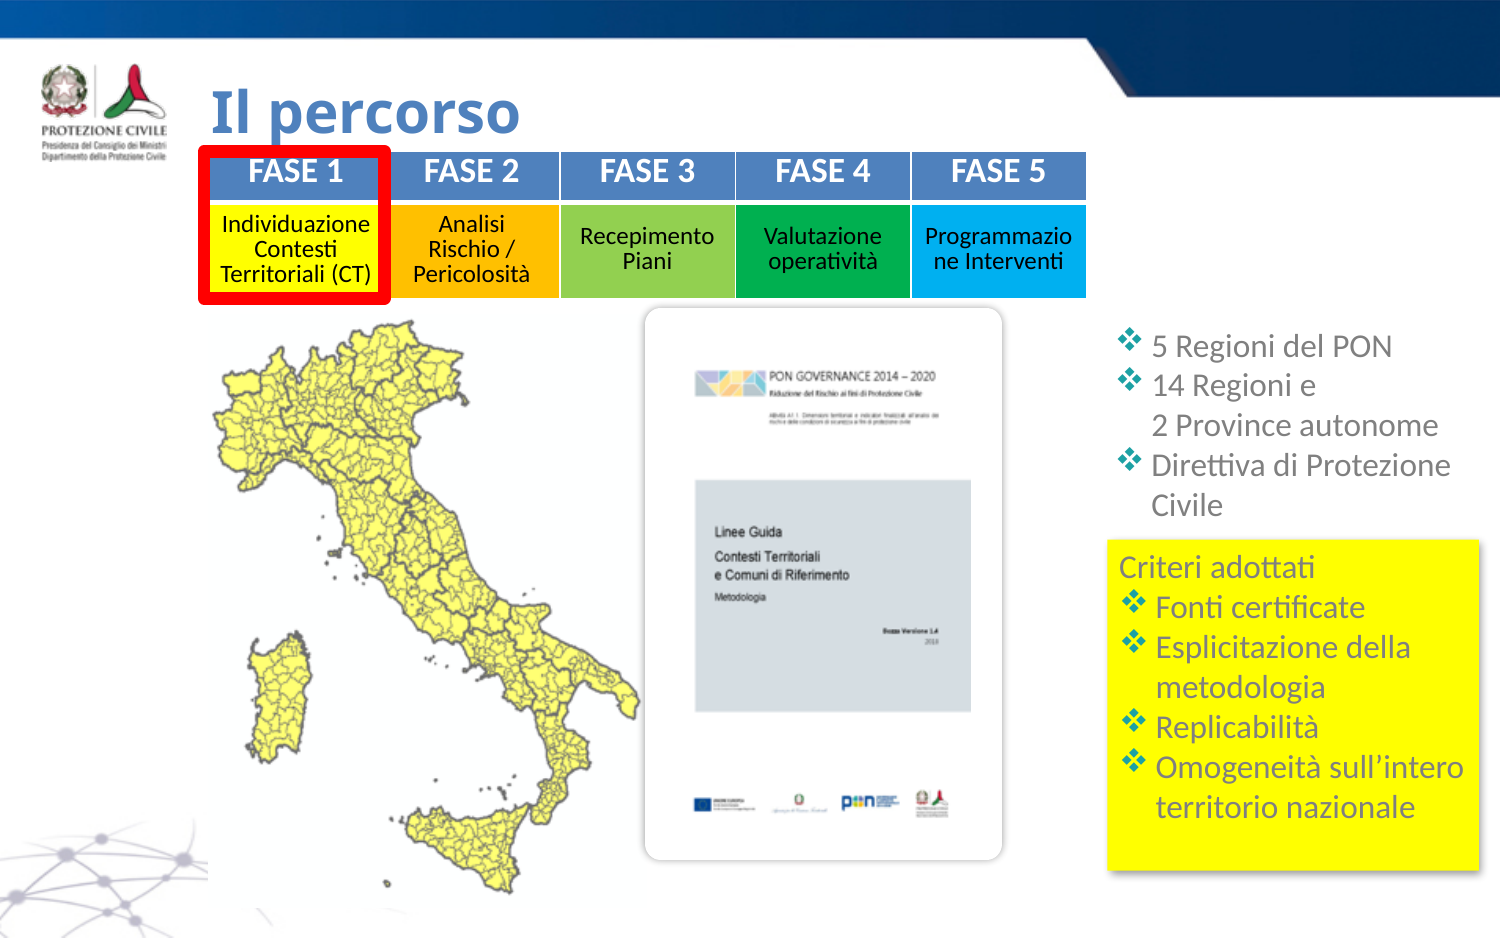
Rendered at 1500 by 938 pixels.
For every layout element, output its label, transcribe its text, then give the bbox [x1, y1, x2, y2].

picture [0, 0, 1500, 938]
table_cell Analisi Rischio / Pericolosità [387, 205, 559, 298]
table_cell Recepimento Piani [561, 205, 735, 298]
table_cell Programmazione Interventi [912, 205, 1086, 298]
table_header FASE 5 [912, 152, 1086, 200]
table_header FASE 4 [736, 152, 910, 200]
table_cell Valutazione operatività [736, 205, 910, 298]
text_box 5 Regioni del PON 14 Regioni e 2 Province autonome Direttiva di Protezione Civile [1103, 317, 1475, 569]
text_box [202, 149, 387, 300]
table_header FASE 2 [387, 152, 559, 200]
title Il percorso [196, 23, 1316, 205]
text_box Criteri adottati Fonti certificate Esplicitazione della metodologia Replicabilità Omogeneità sull’intero territorio nazionale [1107, 539, 1479, 871]
table_header FASE 3 [561, 152, 735, 200]
